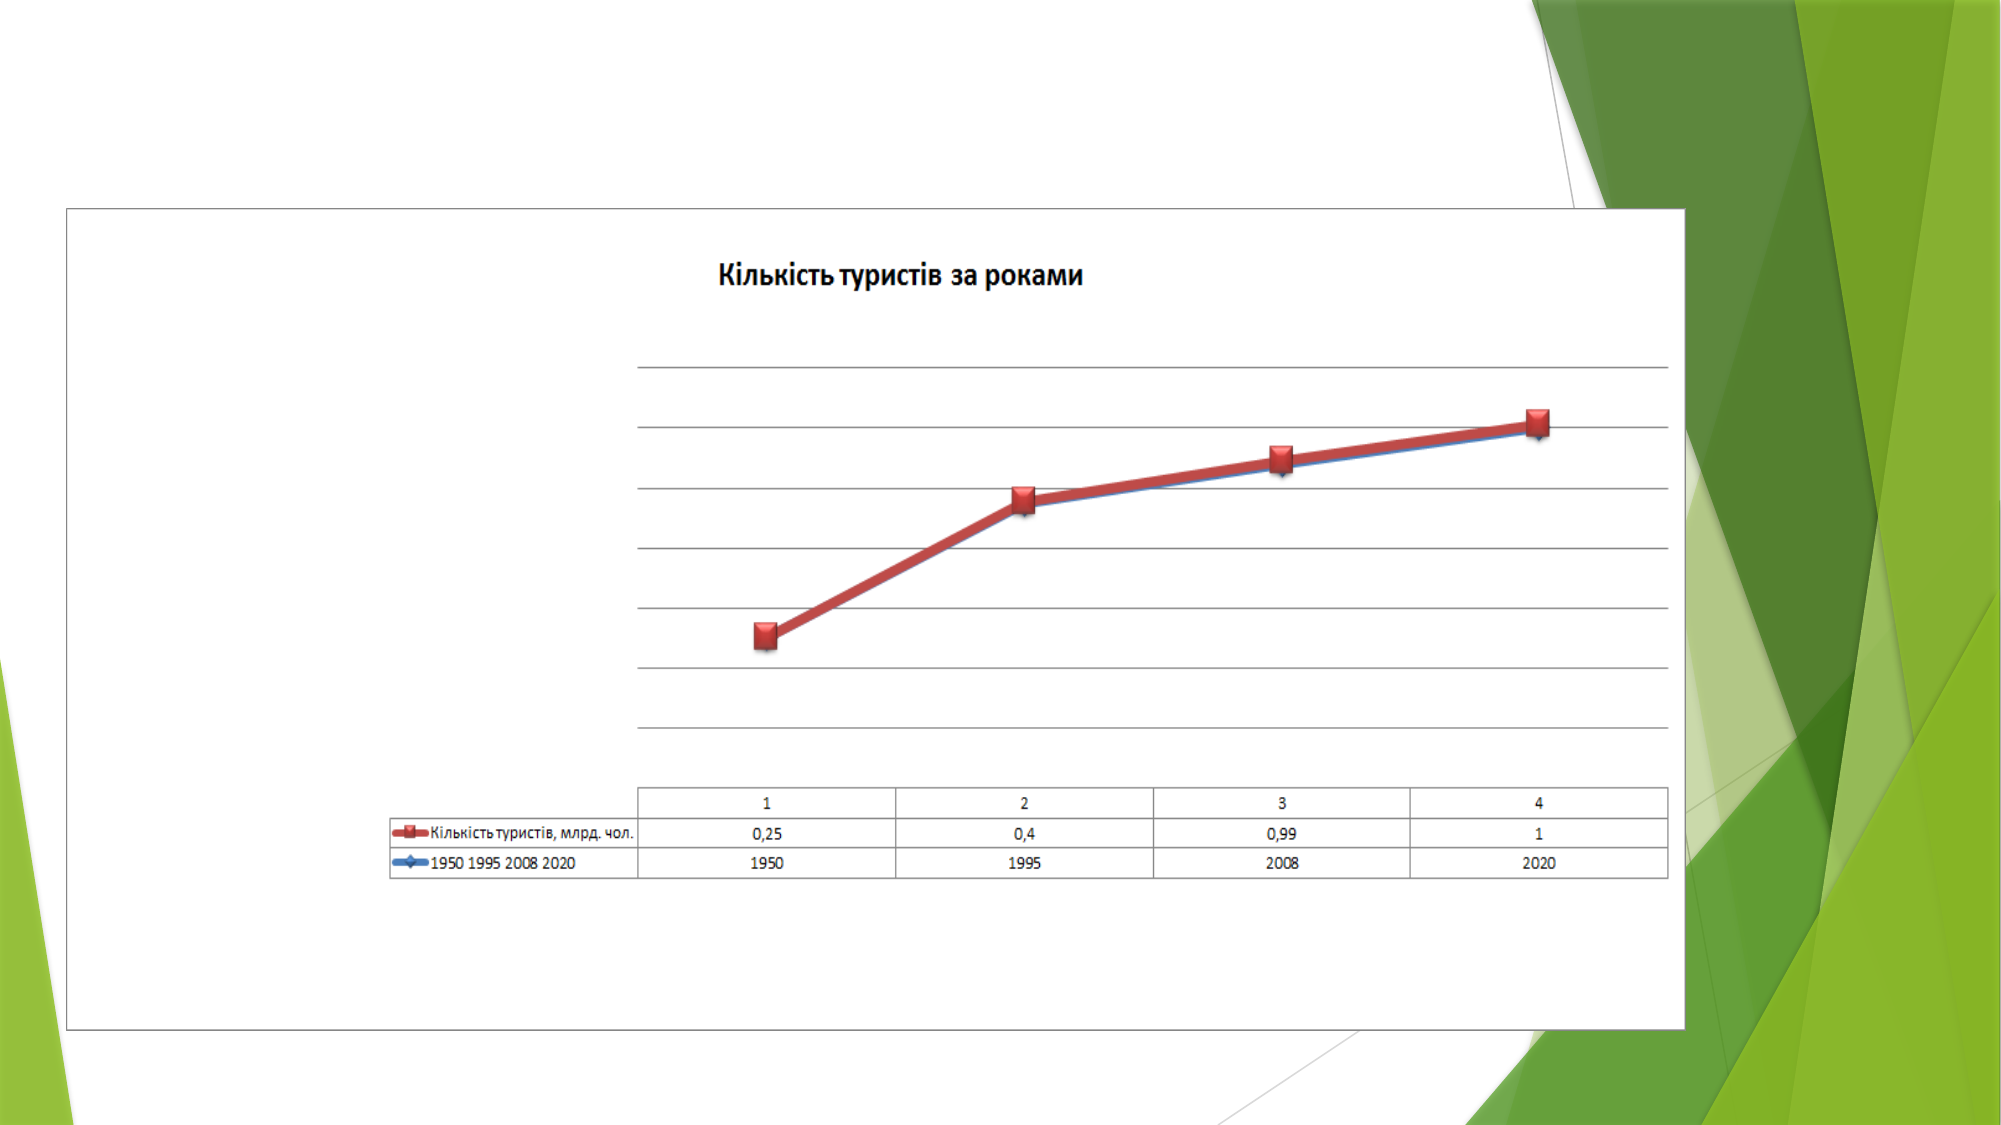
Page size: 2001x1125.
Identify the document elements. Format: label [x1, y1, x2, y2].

list [66, 207, 1687, 1031]
